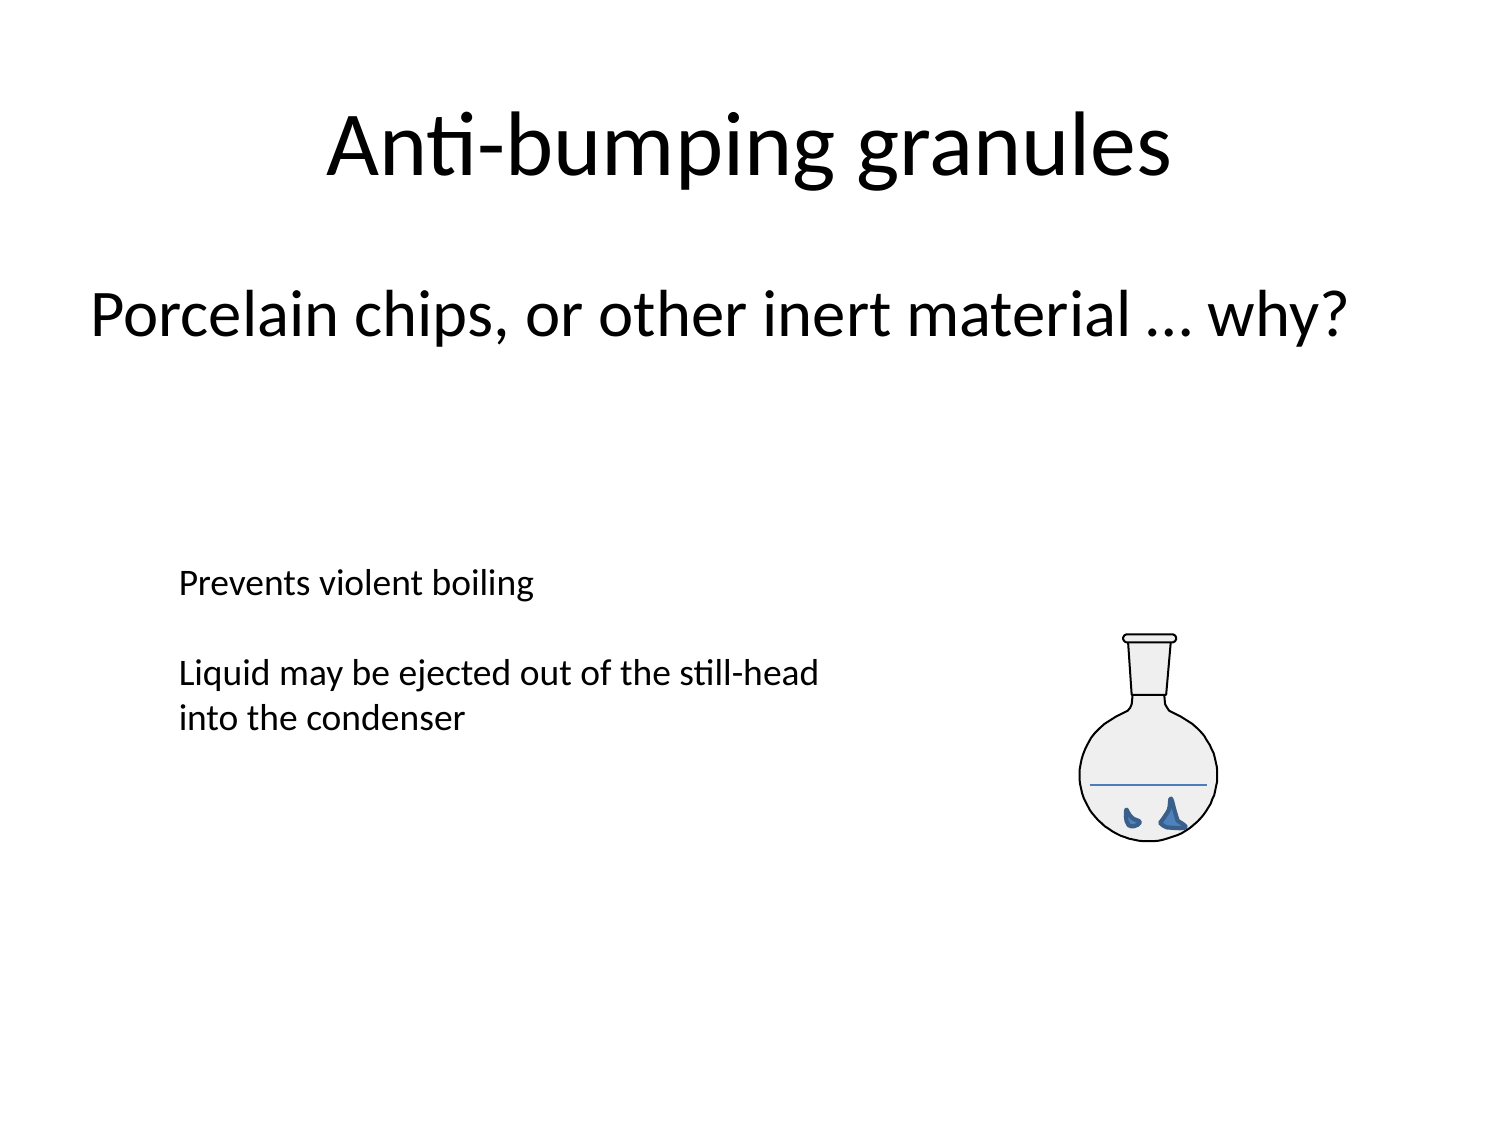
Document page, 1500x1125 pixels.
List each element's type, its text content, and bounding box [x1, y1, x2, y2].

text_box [1077, 632, 1220, 844]
text_box Prevents violent boiling Liquid may be ejected out of the still-head into the condenser [164, 550, 844, 746]
list Porcelain chips, or other inert material … why? [75, 262, 1425, 411]
title Anti-bumping granules [75, 45, 1425, 233]
